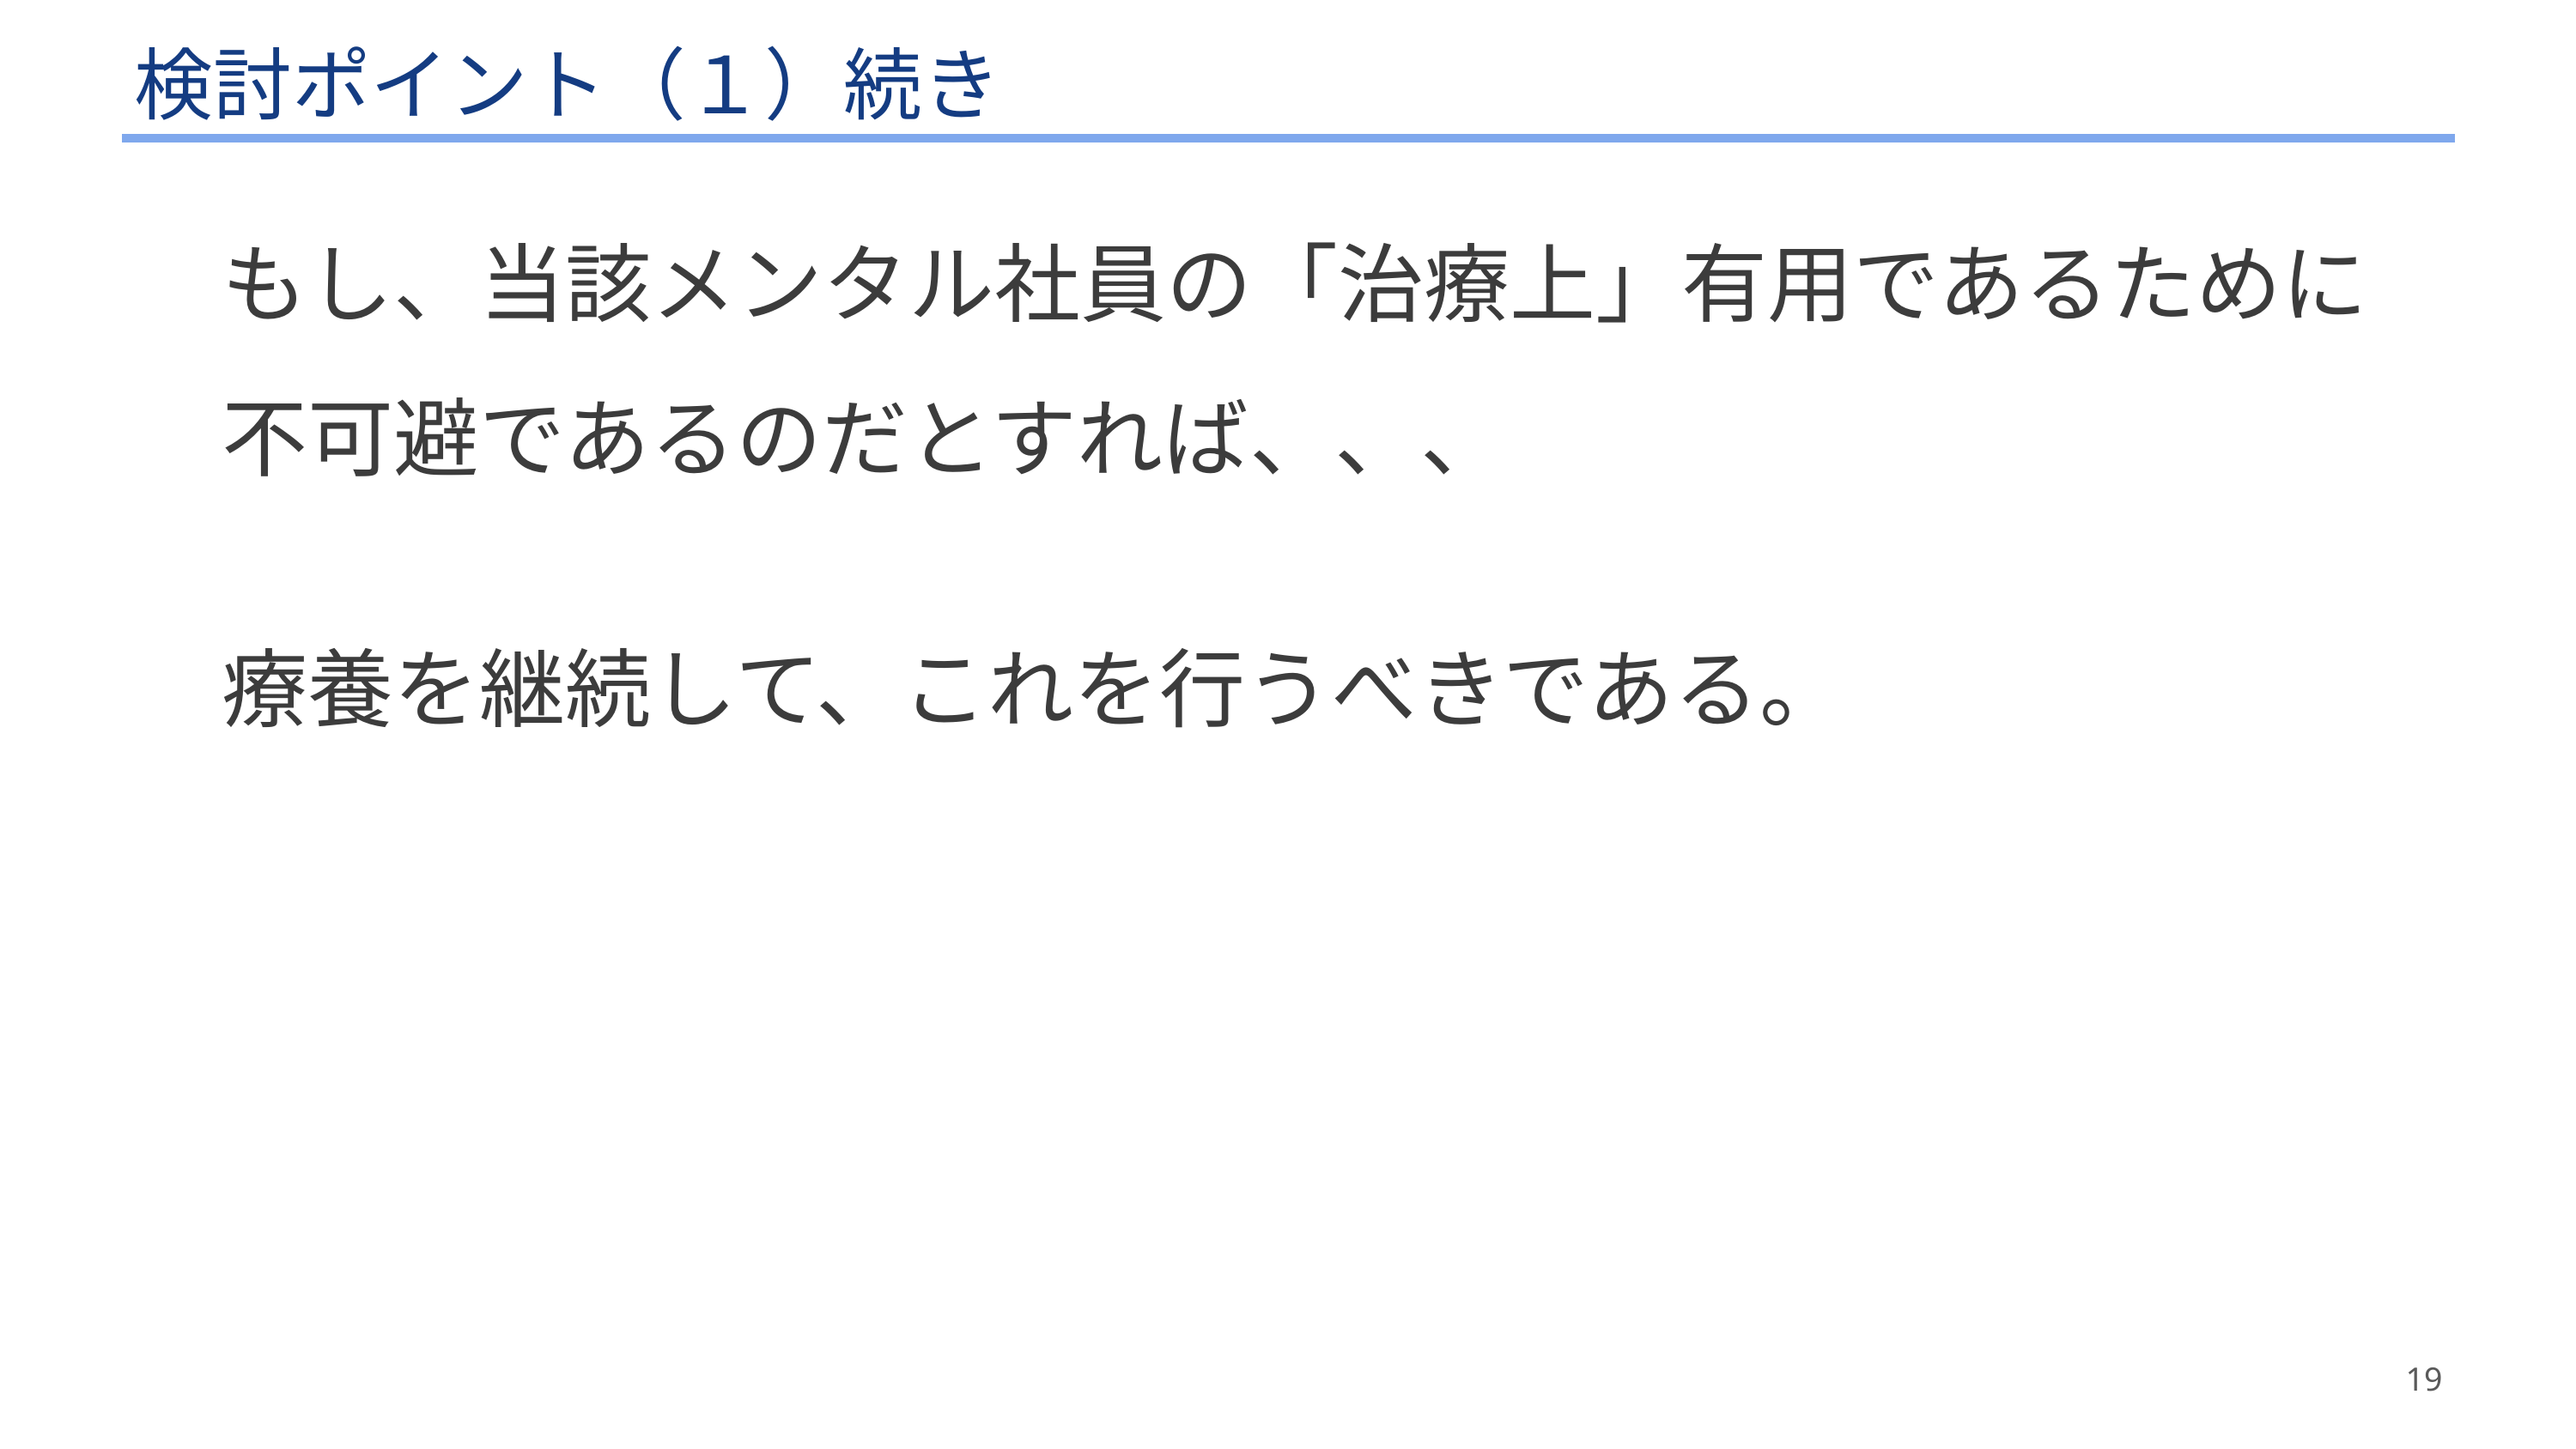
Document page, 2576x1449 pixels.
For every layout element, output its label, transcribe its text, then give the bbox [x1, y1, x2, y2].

list もし、当該メンタル社員の「治療上」有用であるために 不可避であるのだとすれば、、、 療養を継続して、これを行うべきである。 [123, 171, 2456, 1317]
slide_number 19 [2337, 1342, 2456, 1420]
title 検討ポイント（１）続き [121, 39, 2454, 139]
